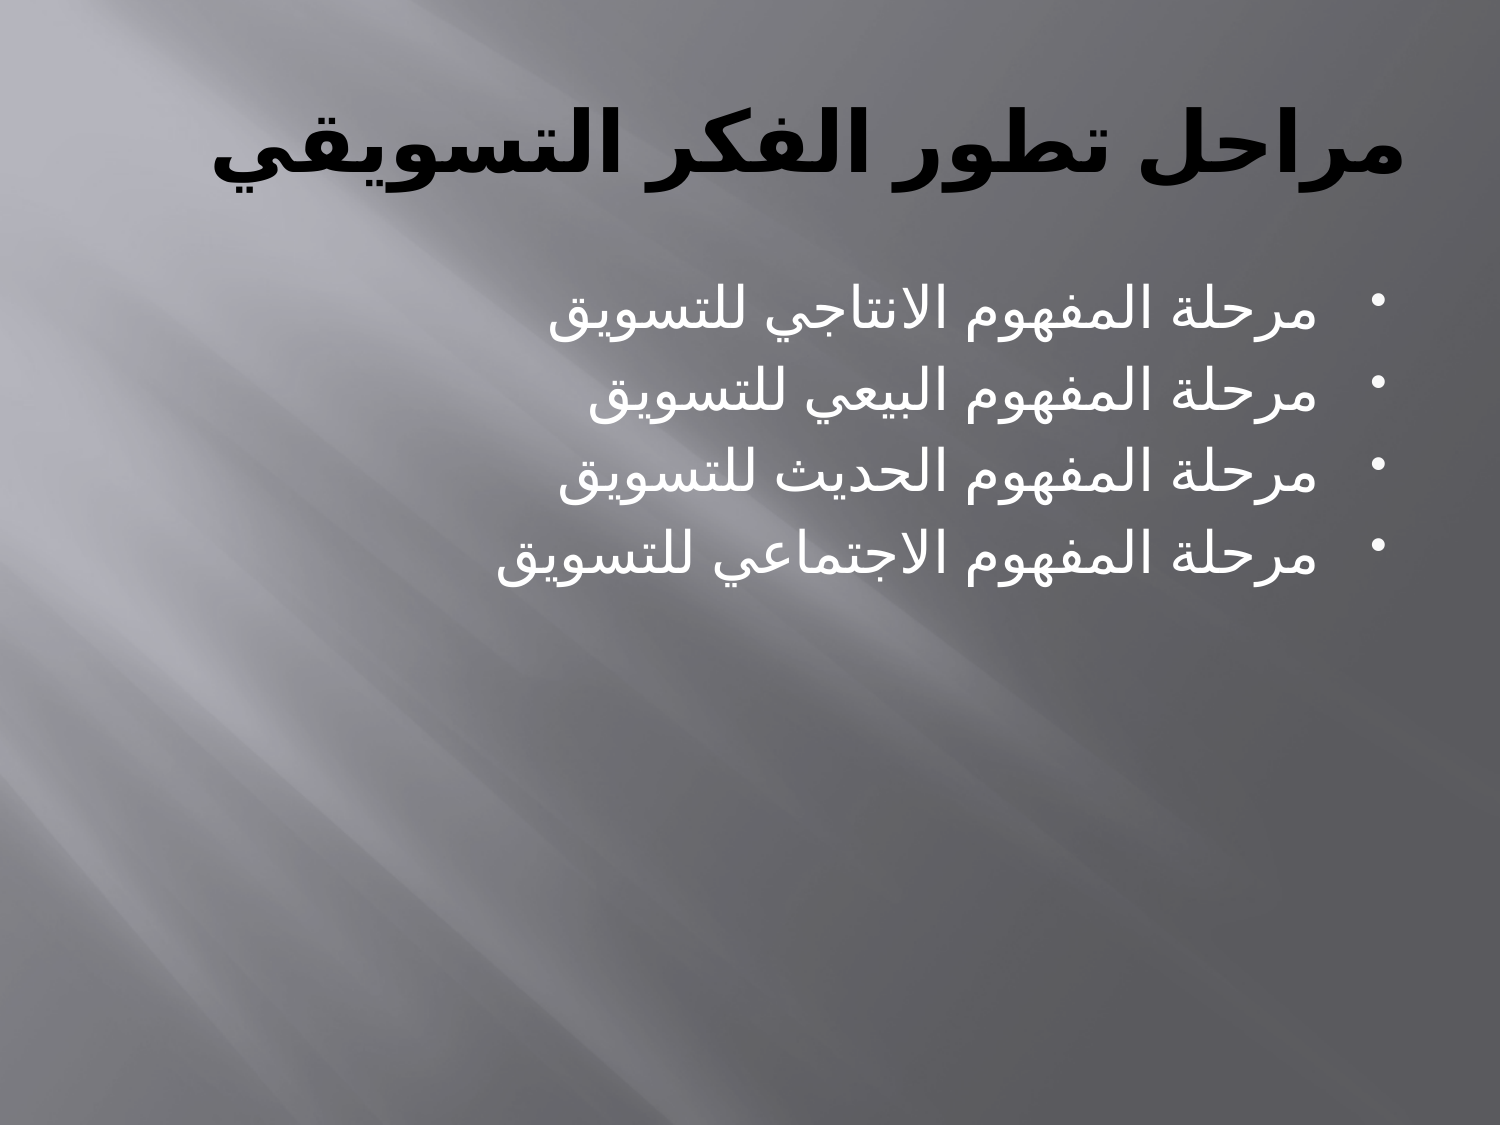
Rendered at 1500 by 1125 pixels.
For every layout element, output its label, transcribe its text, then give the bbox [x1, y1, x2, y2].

title مراحل تطور الفكر التسويقي [75, 45, 1425, 233]
list مرحلة المفهوم الانتاجي للتسويق مرحلة المفهوم البيعي للتسويق مرحلة المفهوم الحديث للتسويق مرحلة المفهوم الاجتماعي للتسويق [75, 262, 1425, 763]
